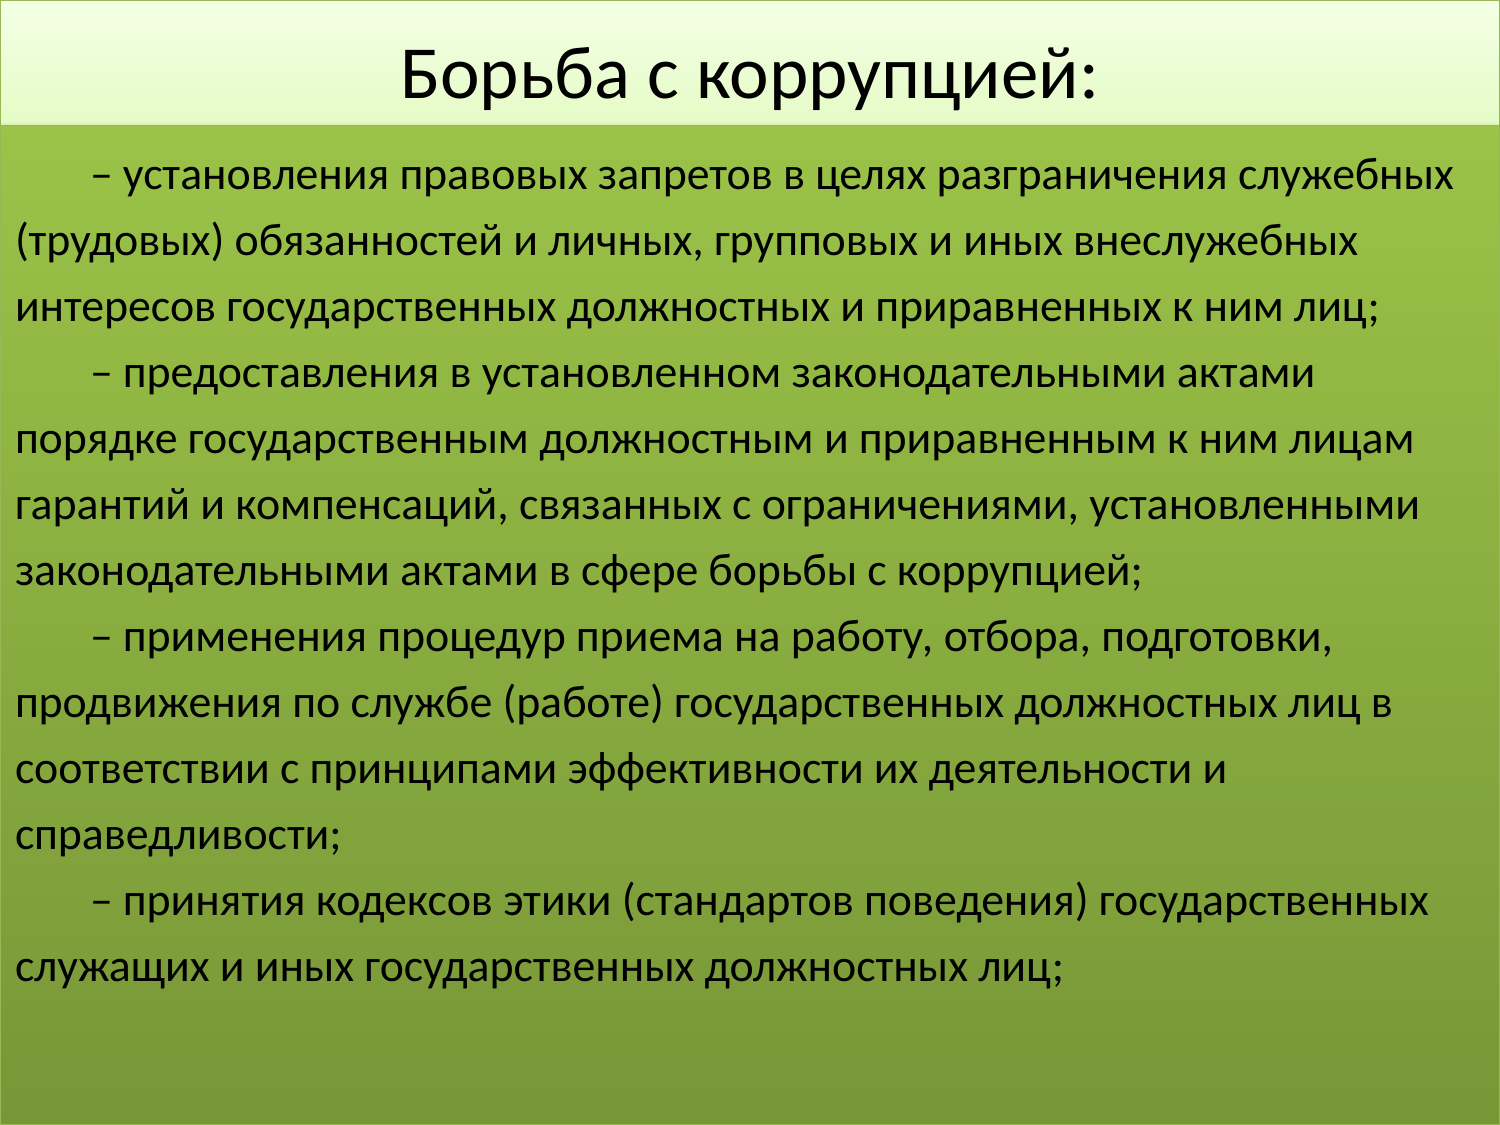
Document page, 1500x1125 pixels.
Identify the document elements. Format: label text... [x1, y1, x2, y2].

title Борьба с коррупцией: [0, 0, 1500, 125]
subtitle – установления правовых запретов в целях разграничения служебных (трудовых) обязанностей и личных, групповых и иных внеслужебных интересов государственных должностных и приравненных к ним лиц; – предоставления в установленном законодательными актами порядке государственным должностным и приравненным к ним лицам гарантий и компенсаций, связанных с ограничениями, установленными законодательными актами в сфере борьбы с коррупцией; – применения процедур приема на работу, отбора, подготовки, продвижения по службе (работе) государственных должностных лиц в соответствии с принципами эффективности их деятельности и справедливости; – принятия кодексов этики (стандартов поведения) государственных служащих и иных государственных должностных лиц; [0, 125, 1500, 1125]
